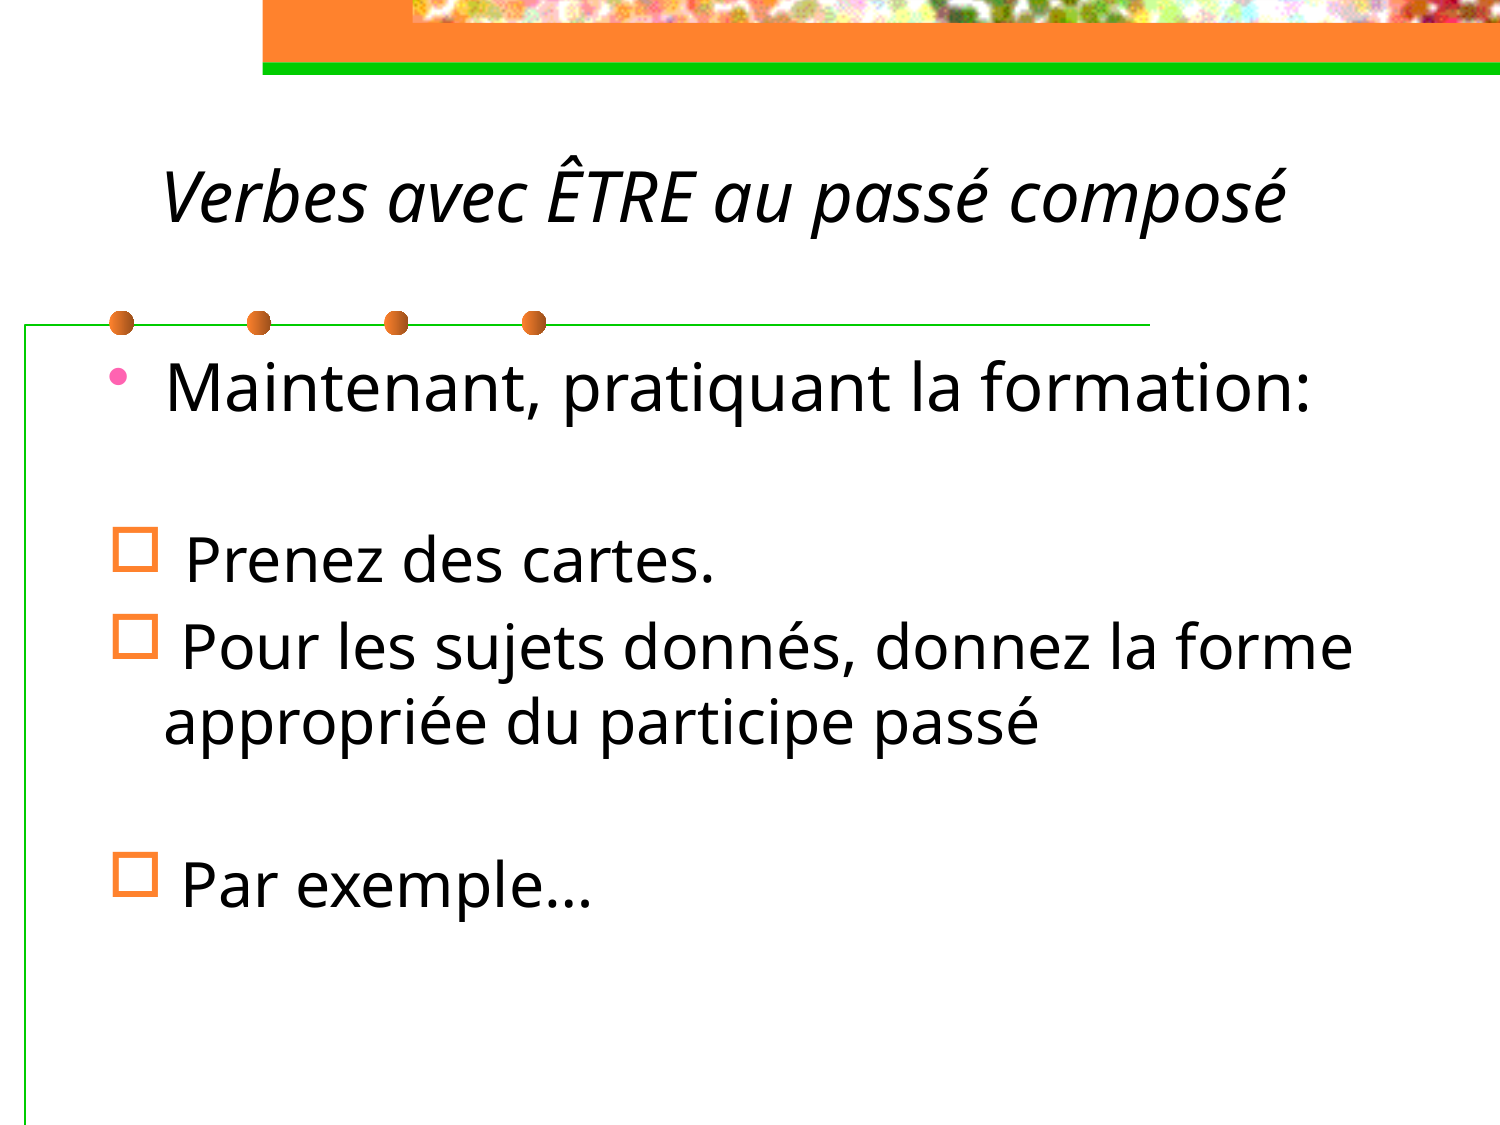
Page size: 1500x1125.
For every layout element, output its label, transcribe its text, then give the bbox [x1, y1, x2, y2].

text_box Pour les sujets donnés, donnez la forme appropriée du participe passé [92, 600, 1463, 713]
text_box Par exemple… [92, 837, 1463, 925]
title Verbes avec ÊTRE au passé composé [87, 99, 1363, 288]
picture [412, 0, 1500, 23]
text_box Prenez des cartes. [92, 512, 1463, 600]
list Maintenant, pratiquant la formation: [92, 337, 1463, 450]
